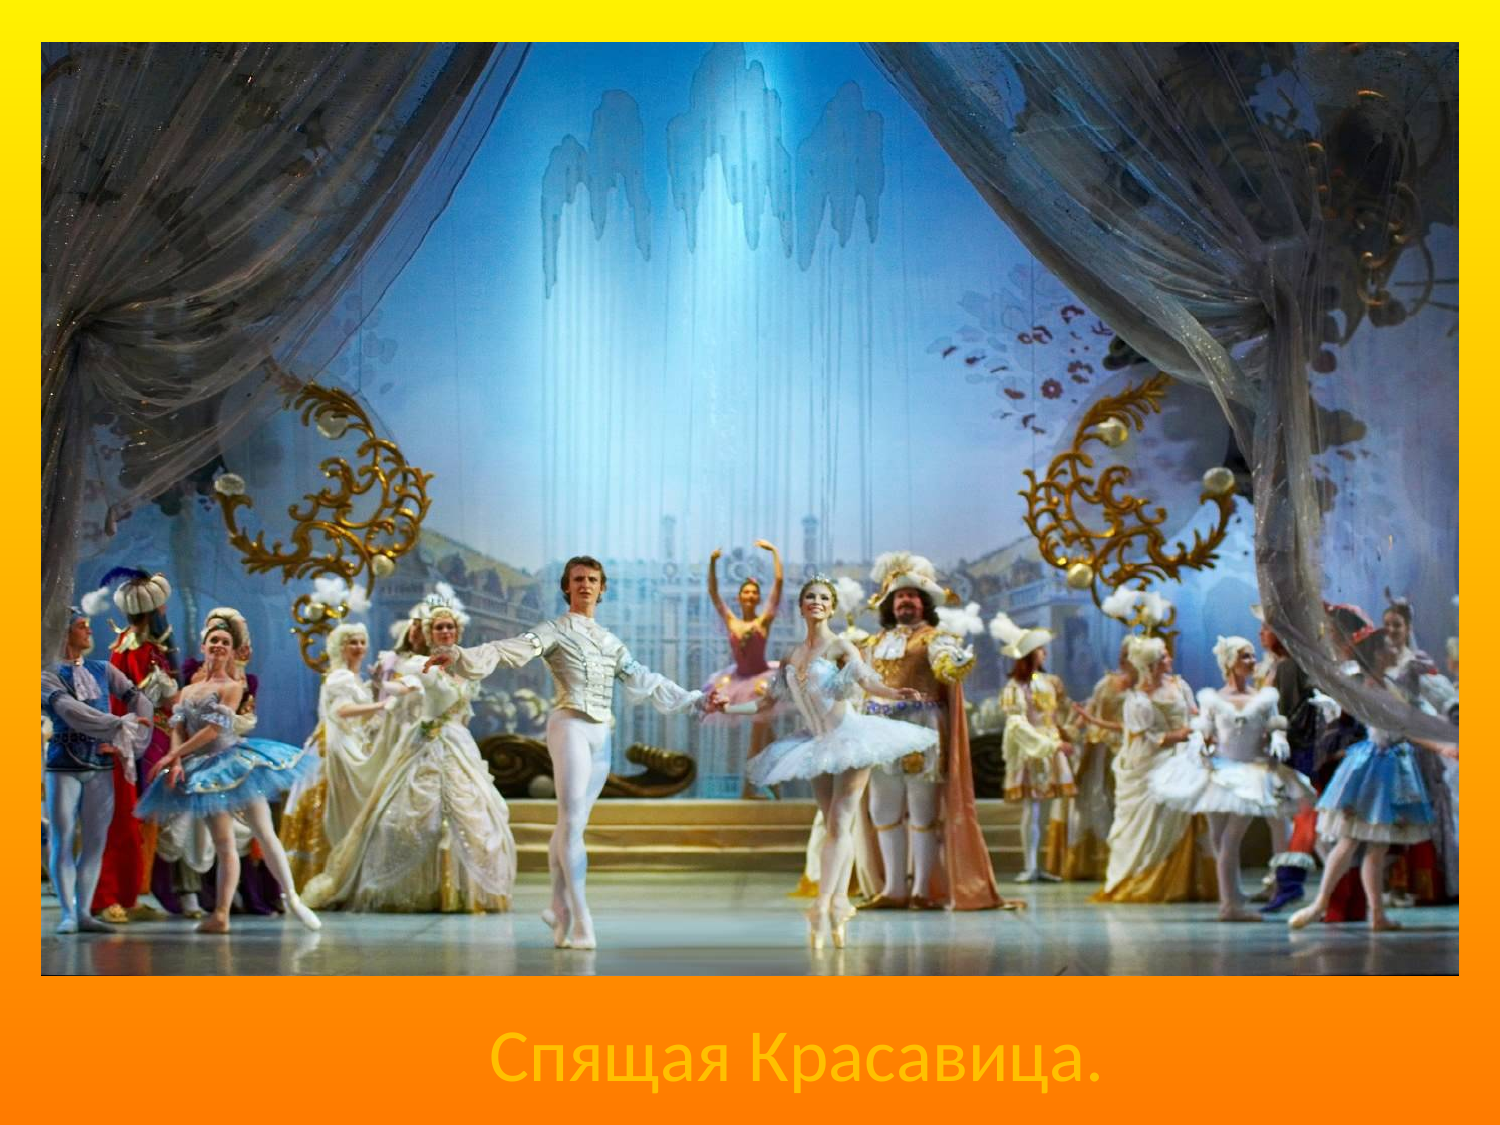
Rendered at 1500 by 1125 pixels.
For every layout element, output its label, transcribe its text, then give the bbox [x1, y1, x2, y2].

text_box Спящая Красавица. [253, 999, 1317, 1105]
picture [41, 42, 1459, 977]
